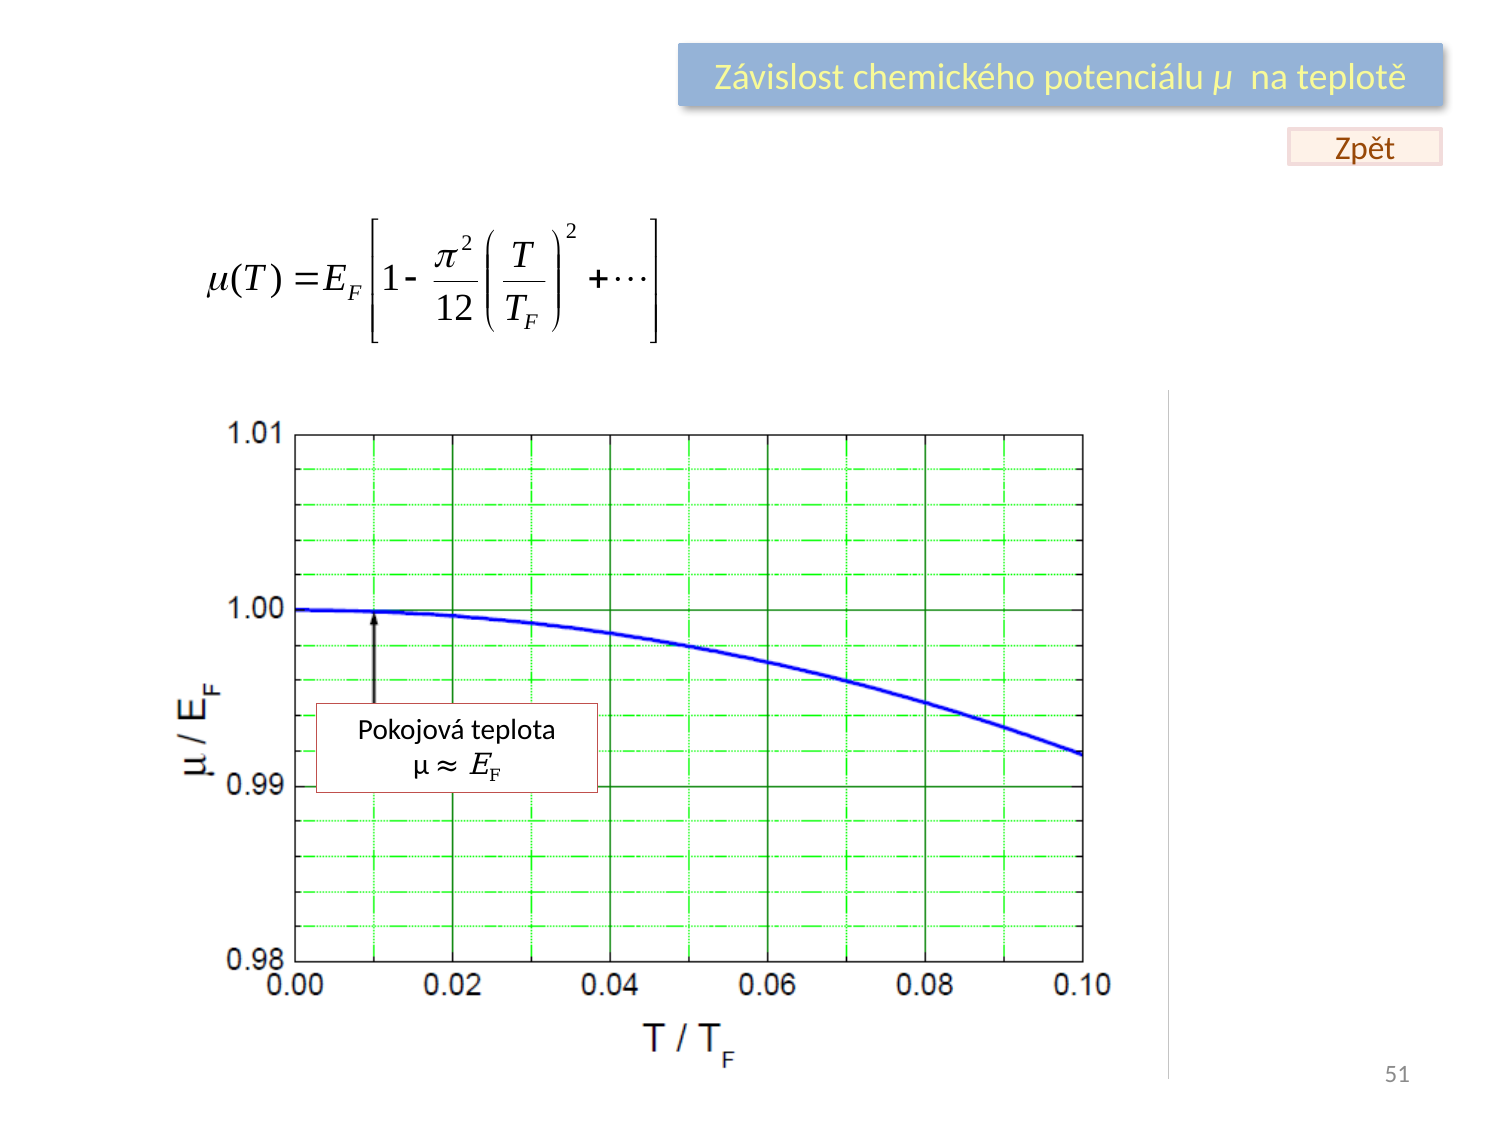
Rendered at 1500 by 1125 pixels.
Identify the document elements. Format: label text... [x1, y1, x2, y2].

text_box Závislost chemického potenciálu μ na teplotě [679, 44, 1442, 105]
text_box Zpět [1287, 127, 1443, 166]
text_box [198, 210, 673, 352]
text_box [140, 390, 1169, 1079]
slide_number 51 [1074, 1042, 1425, 1103]
